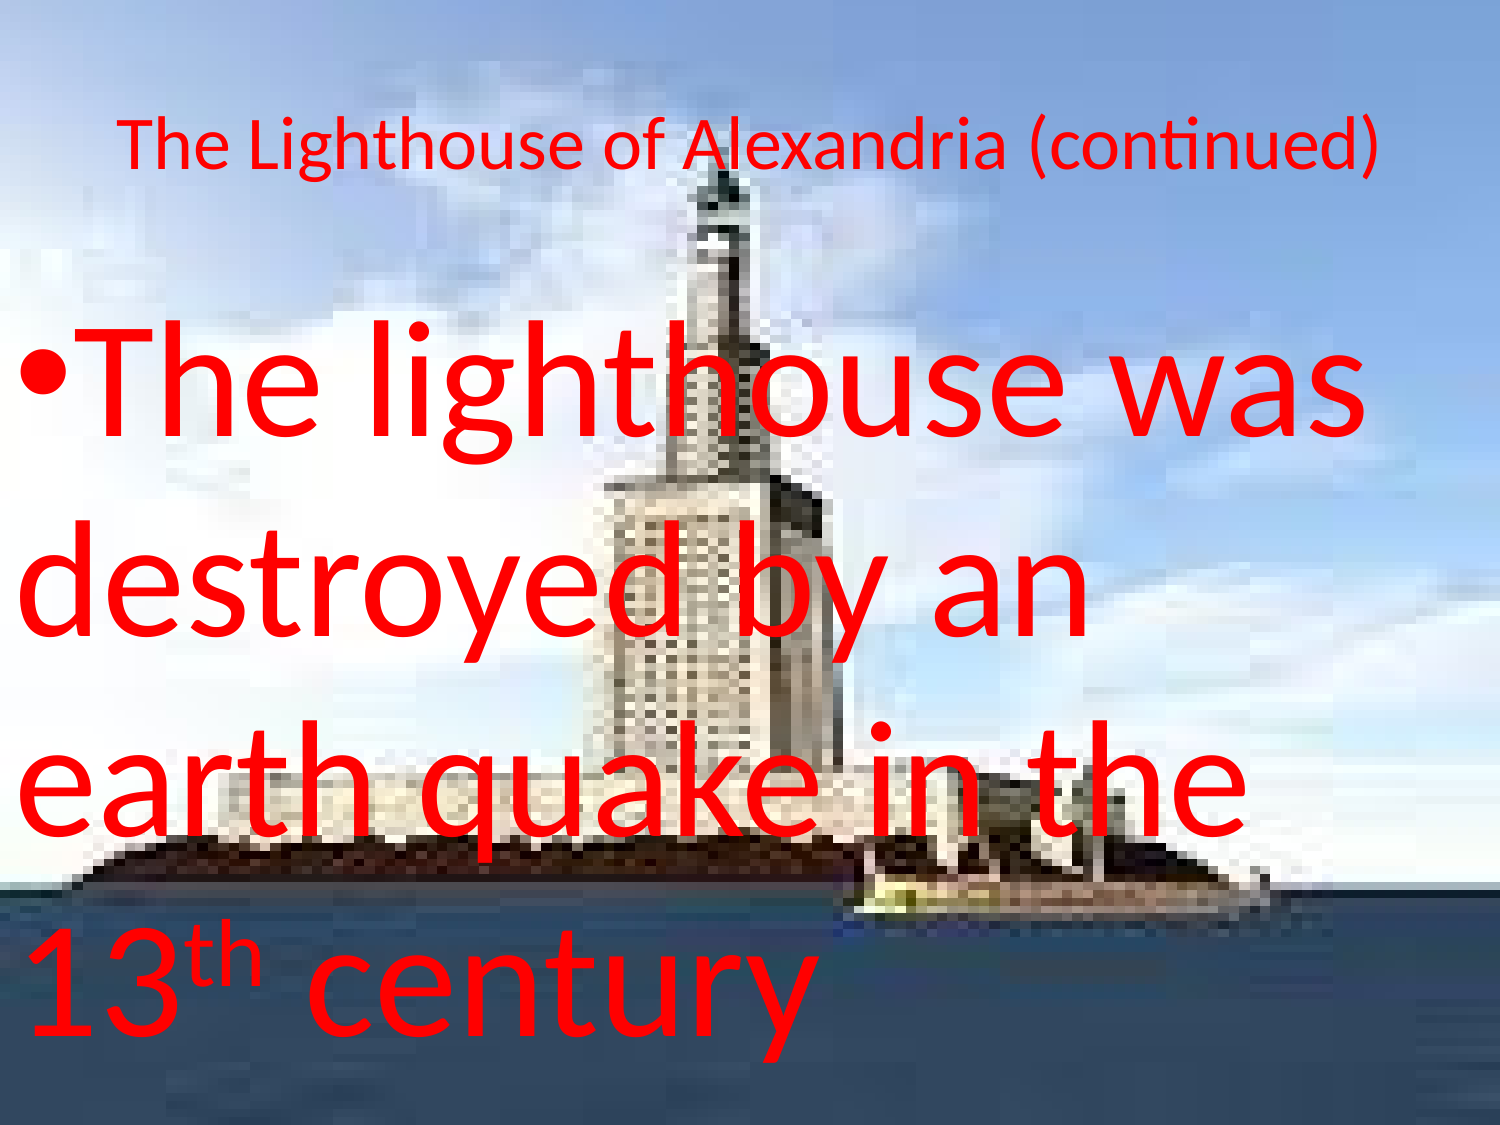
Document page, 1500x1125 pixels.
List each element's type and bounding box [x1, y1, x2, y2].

list [0, 0, 1500, 1125]
